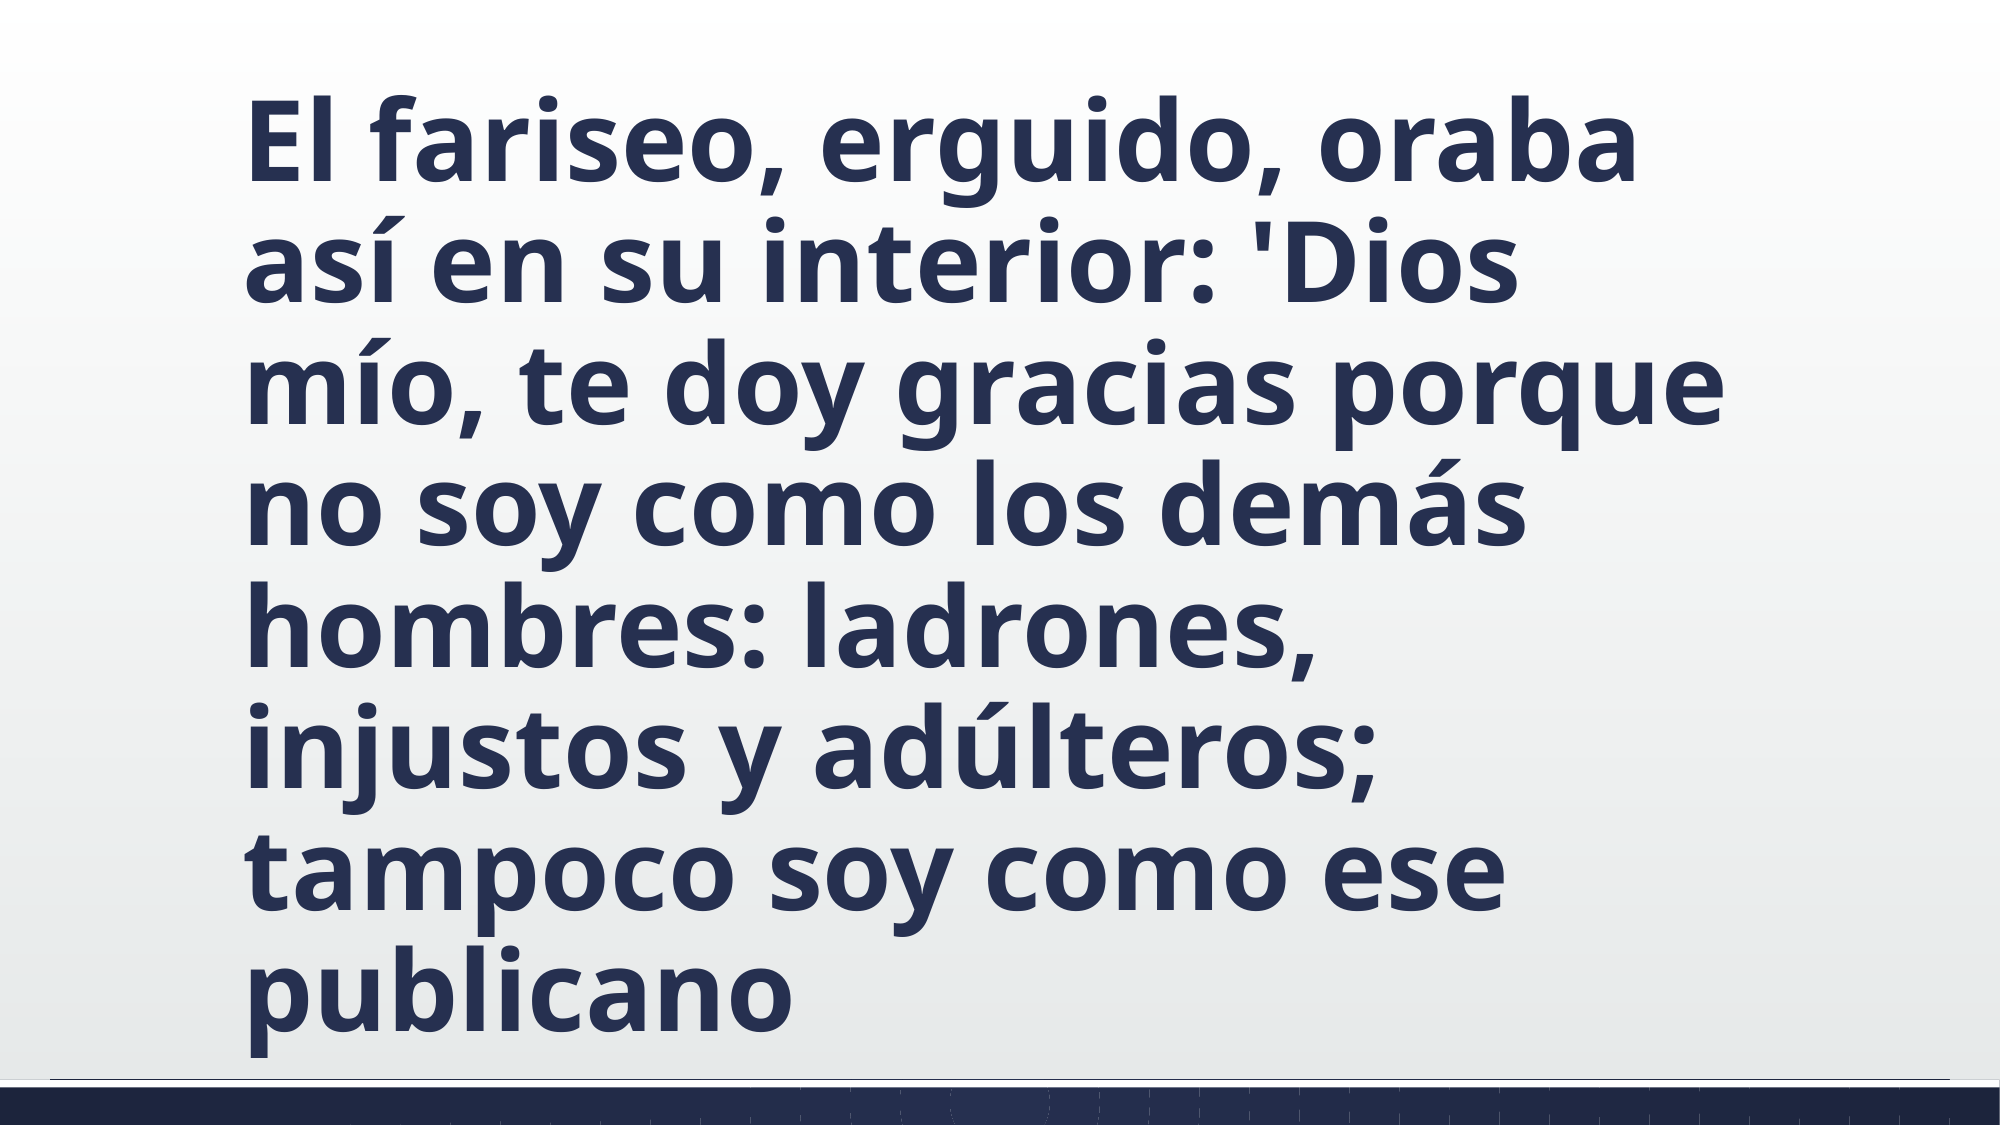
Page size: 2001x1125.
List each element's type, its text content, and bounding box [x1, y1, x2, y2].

list El fariseo, erguido, oraba así en su interior: 'Dios mío, te doy gracias porque no soy como los demás hombres: ladrones, injustos y adúlteros; tampoco soy como ese publicano [219, 76, 1780, 990]
